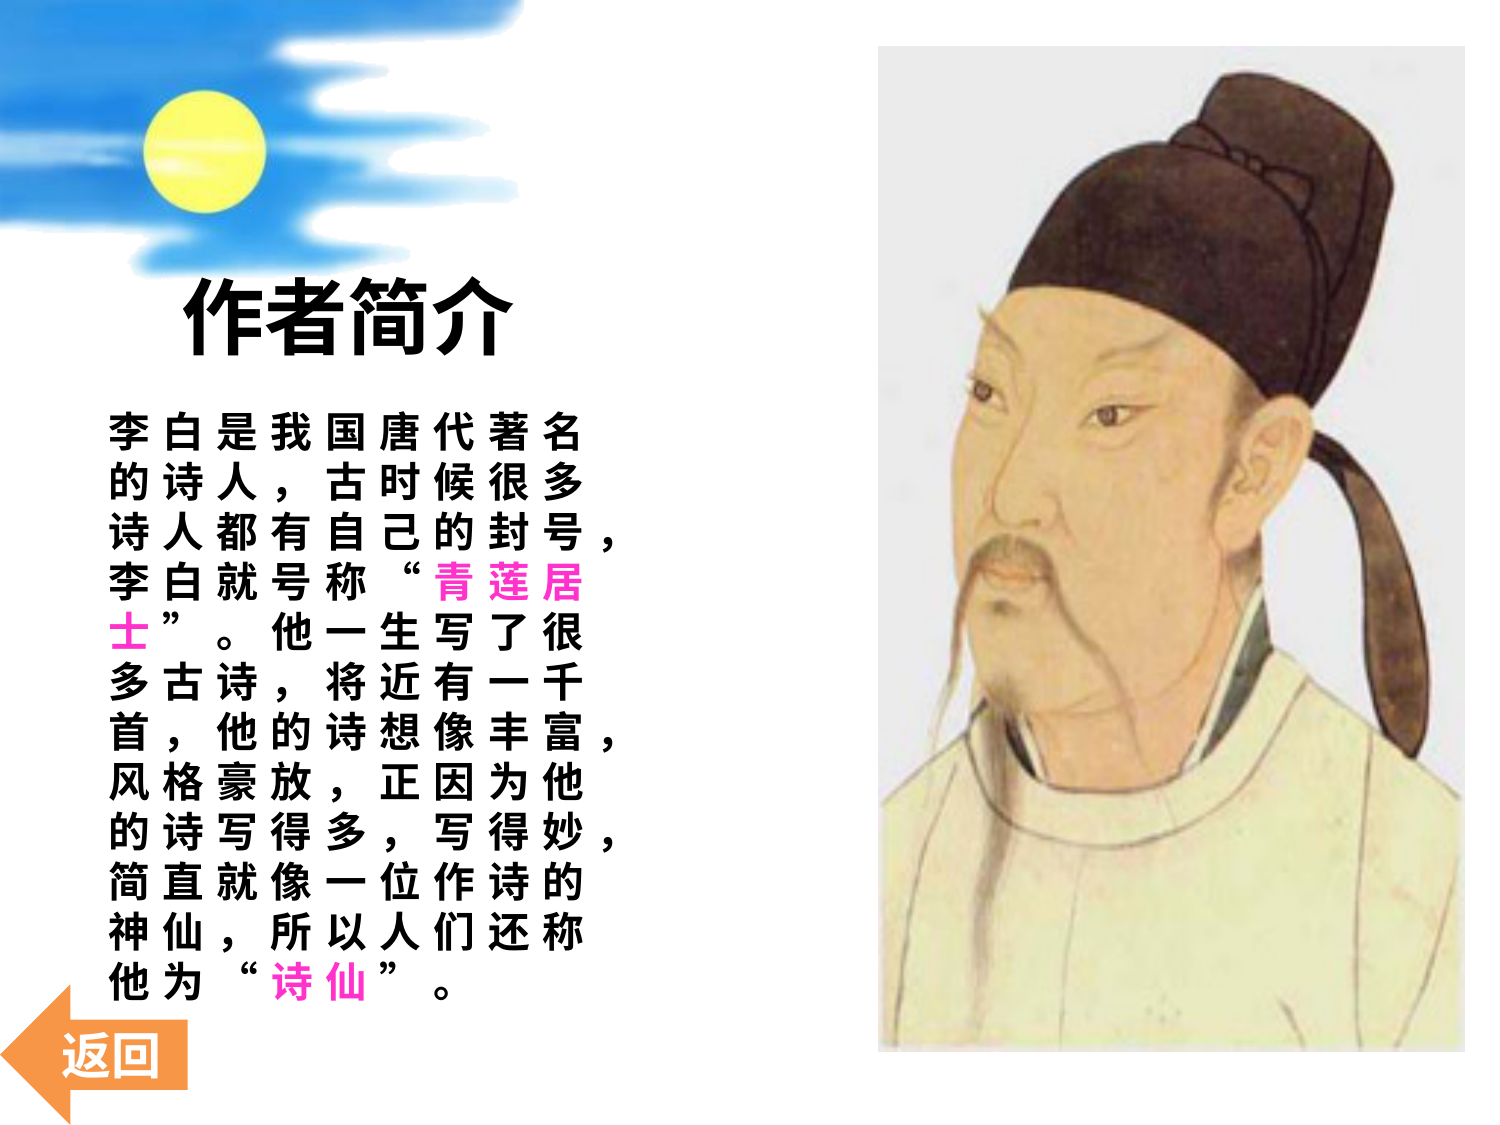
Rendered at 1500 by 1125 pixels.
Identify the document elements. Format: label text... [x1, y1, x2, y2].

text_box 返回 [0, 982, 190, 1125]
picture [0, 0, 551, 308]
picture [878, 46, 1466, 1053]
text_box 李白是我国唐代著名的诗人，古时候很多诗人都有自己的封号，李白就号称“青莲居士”。他一生写了很多古诗，将近有一千首，他的诗想像丰富，风格豪放，正因为他的诗写得多，写得妙，简直就像一位作诗的神仙，所以人们还称他为“诗仙”。 [93, 398, 633, 1014]
text_box 作者简介 [166, 257, 530, 373]
